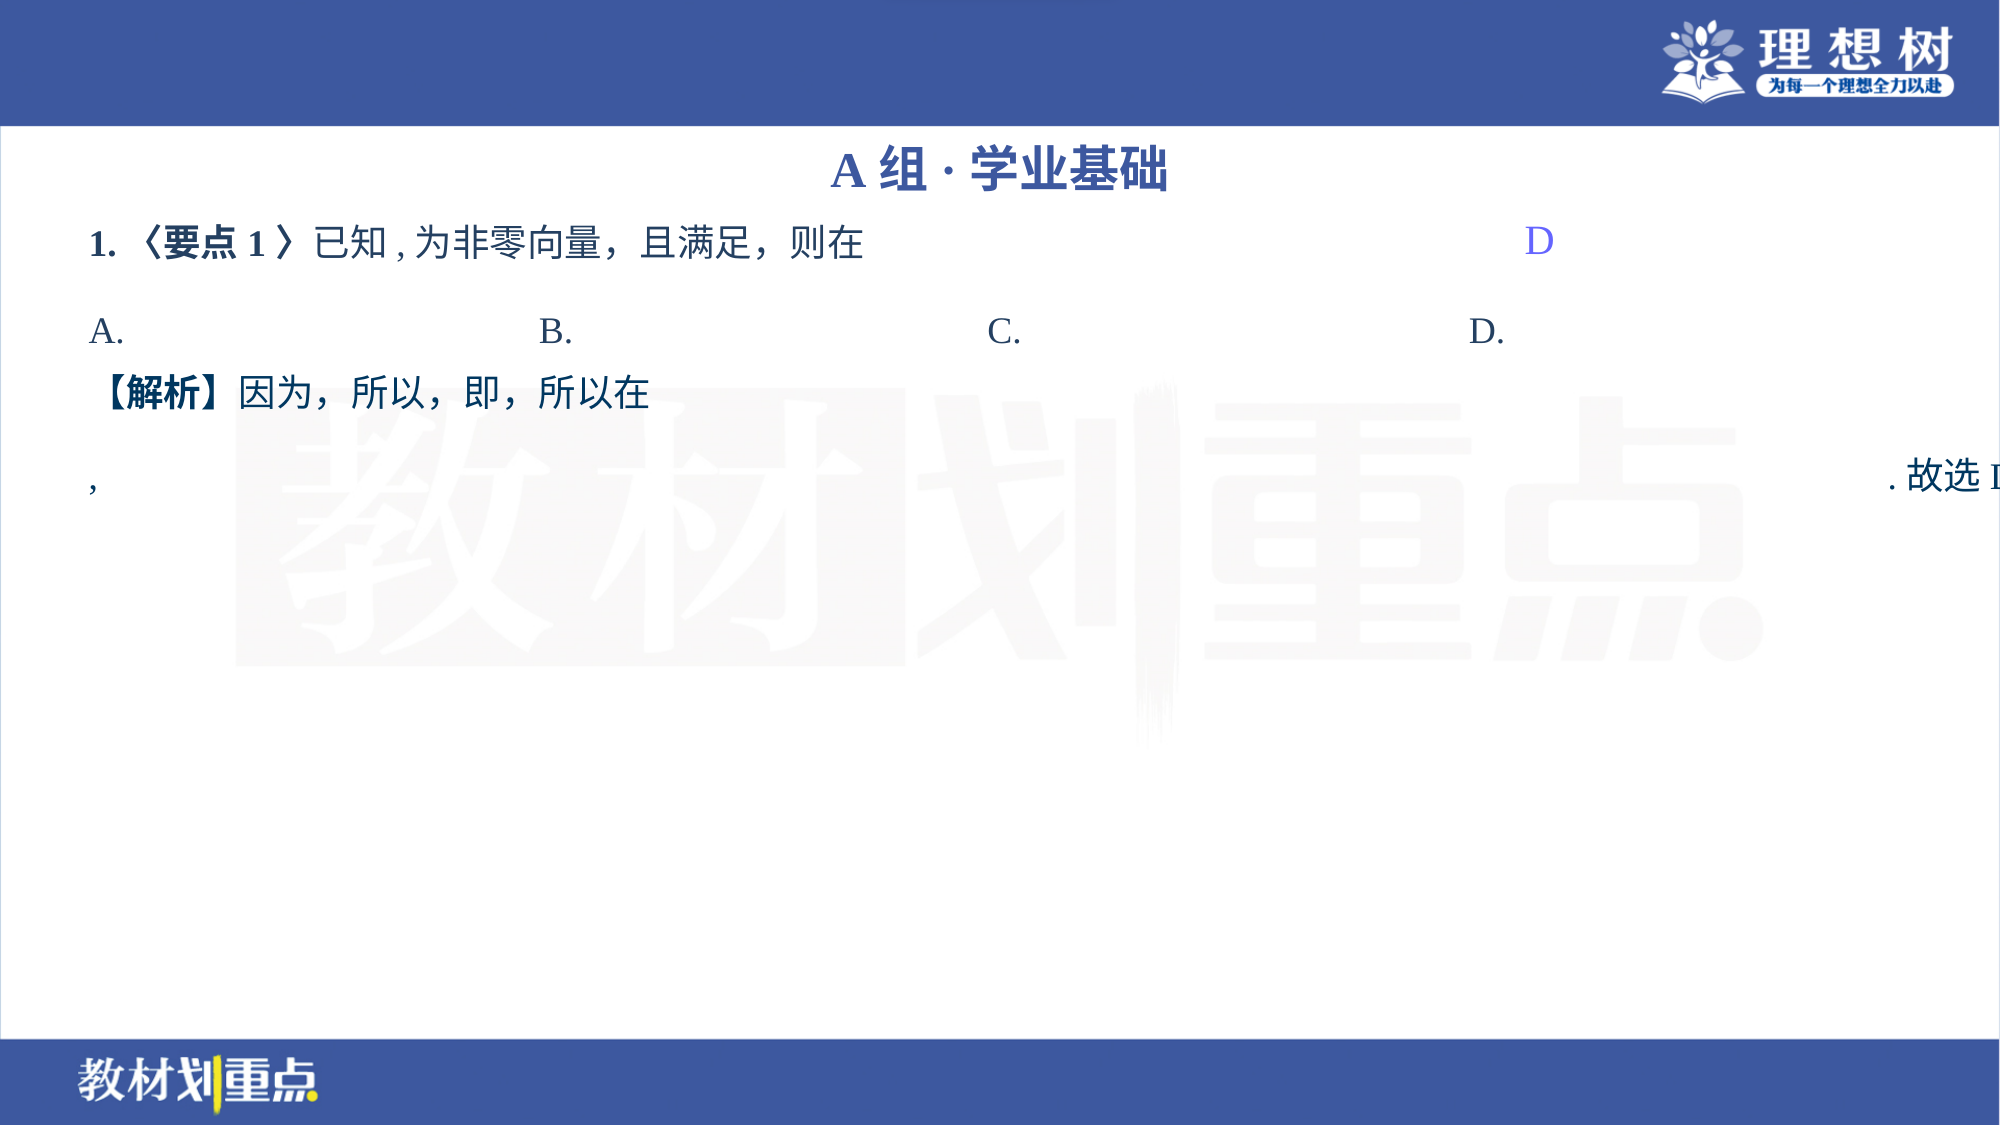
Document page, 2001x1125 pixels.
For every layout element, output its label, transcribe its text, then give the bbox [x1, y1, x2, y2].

text_box A组·学业基础 [88, 135, 1911, 196]
picture [0, 0, 2000, 1125]
text_box D [1509, 211, 1570, 261]
